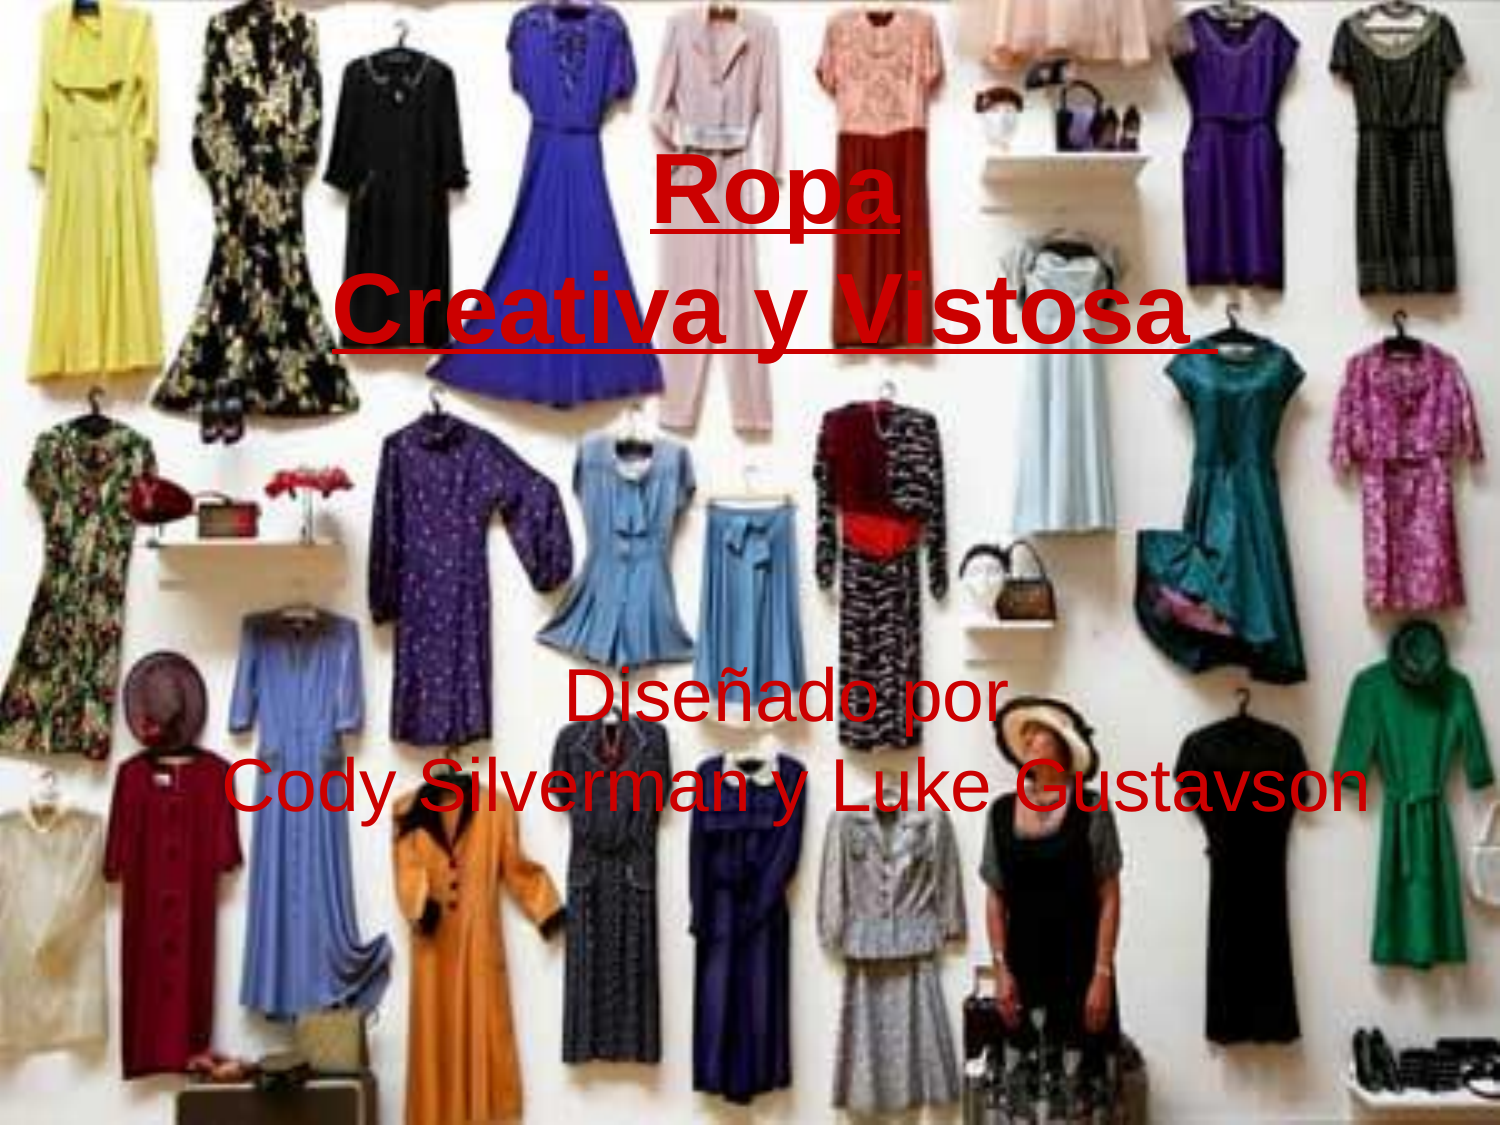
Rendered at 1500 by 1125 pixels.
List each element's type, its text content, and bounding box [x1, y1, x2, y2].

title Ropa Creativa y Vistosa [112, 108, 1388, 379]
subtitle Diseñado por Cody Silverman y Luke Gustavson [112, 631, 1451, 1125]
picture [0, 0, 1500, 1125]
